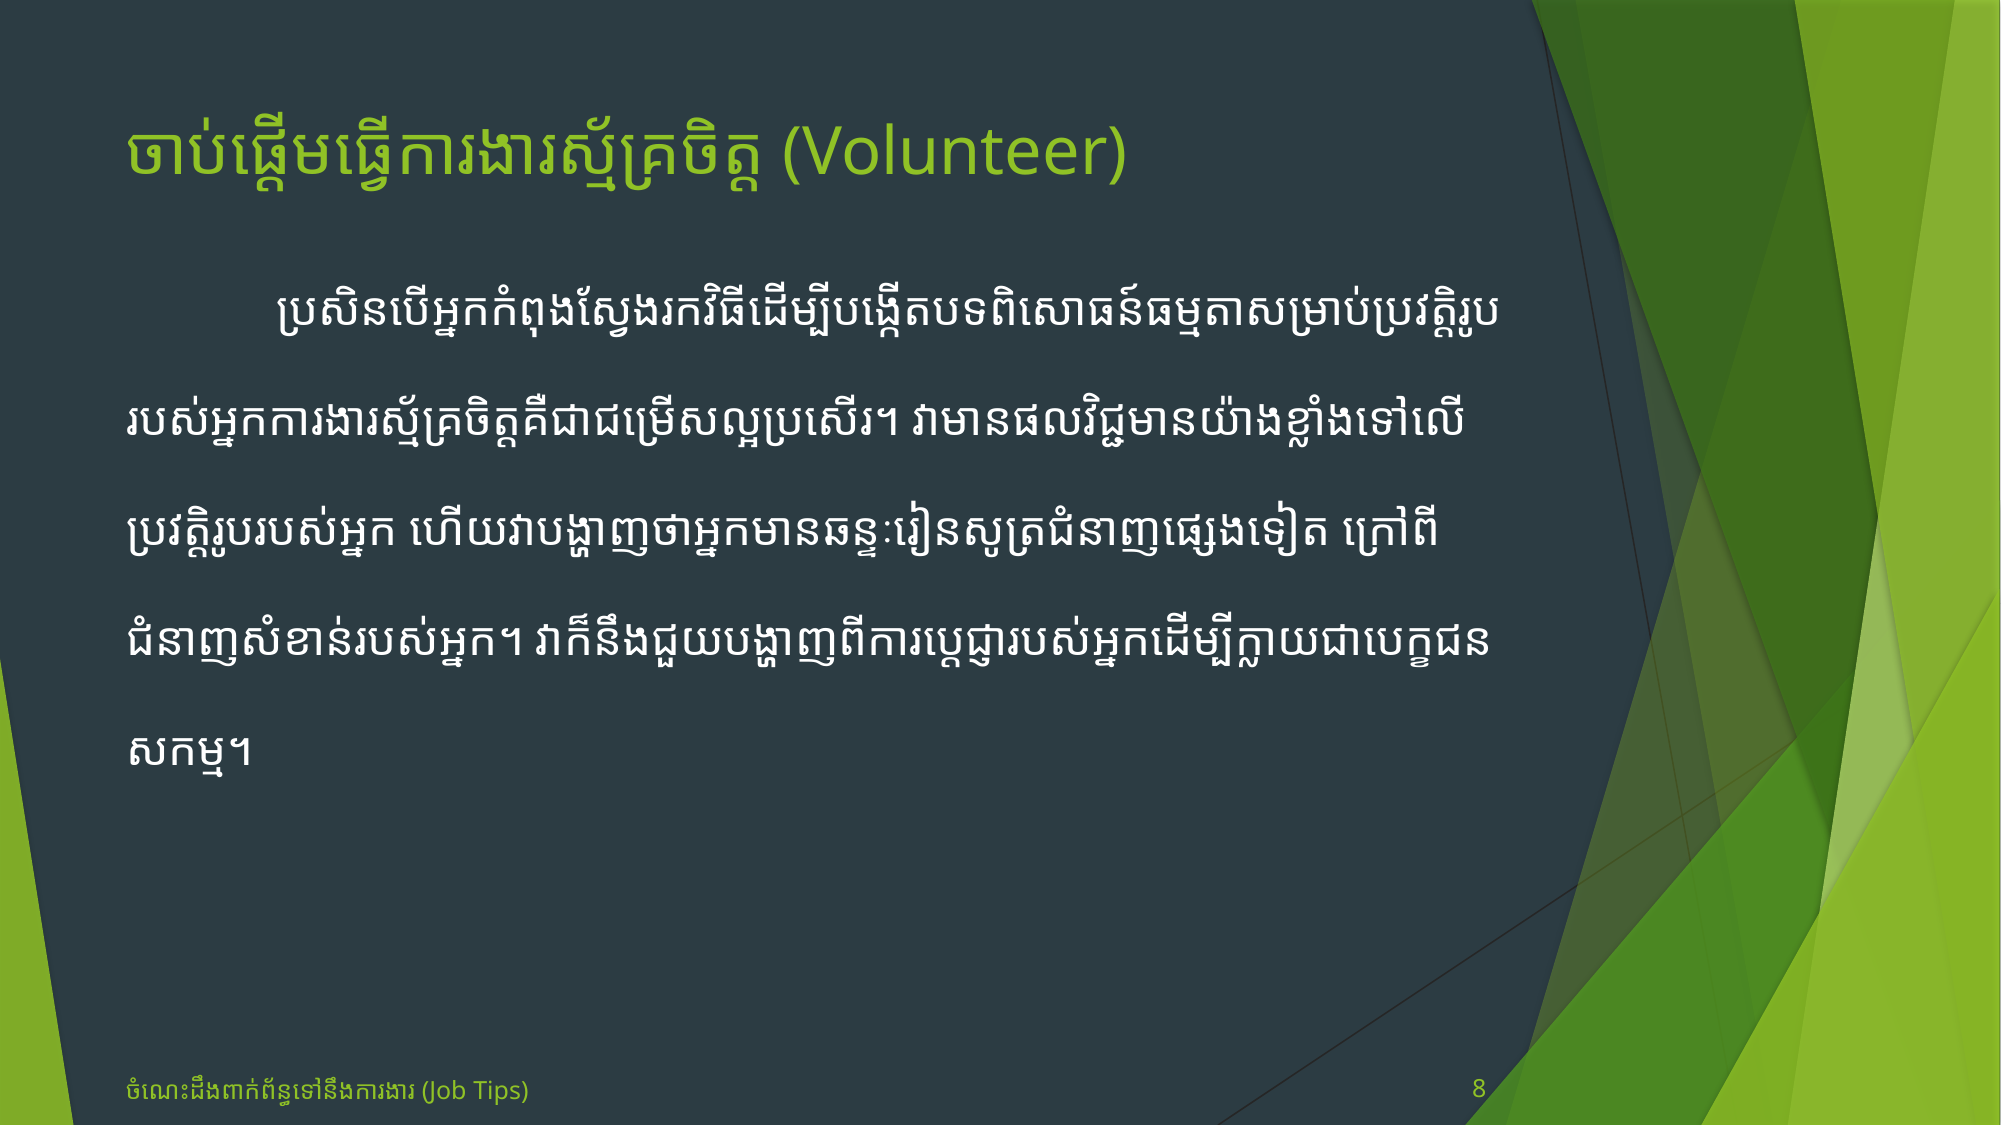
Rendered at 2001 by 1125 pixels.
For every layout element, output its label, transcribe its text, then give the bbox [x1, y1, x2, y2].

slide_number 8 [1409, 1059, 1502, 1120]
title ចាប់ផ្ដើមធ្វើការងារស្ម័គ្រចិត្ត (Volunteer) [111, 99, 1750, 175]
footer ចំណេះដឹងពាក់ព័ន្ធទៅនឹងការងារ (Job Tips) [111, 1059, 1145, 1120]
list ប្រសិនបើអ្នកកំពុងស្វែងរកវិធីដើម្បីបង្កើតបទពិសោធន៍ធម្មតាសម្រាប់ប្រវត្តិរូបរបស់អ្នកការងារស្ម័គ្រចិត្តគឺជាជម្រើសល្អប្រសើរ។ វាមានផលវិជ្ជមានយ៉ាងខ្លាំងទៅលើប្រវត្តិរូបរបស់អ្នក ហើយវាបង្ហាញថាអ្នកមានឆន្ទៈរៀនសូត្រជំនាញផ្សេងទៀត ក្រៅពីជំនាញសំខាន់របស់អ្នក។ វាក៏នឹងជួយបង្ហាញពីការប្តេជ្ញារបស់អ្នកដើម្បីក្លាយជាបេក្ខជនសកម្ម។ [111, 217, 1522, 1060]
